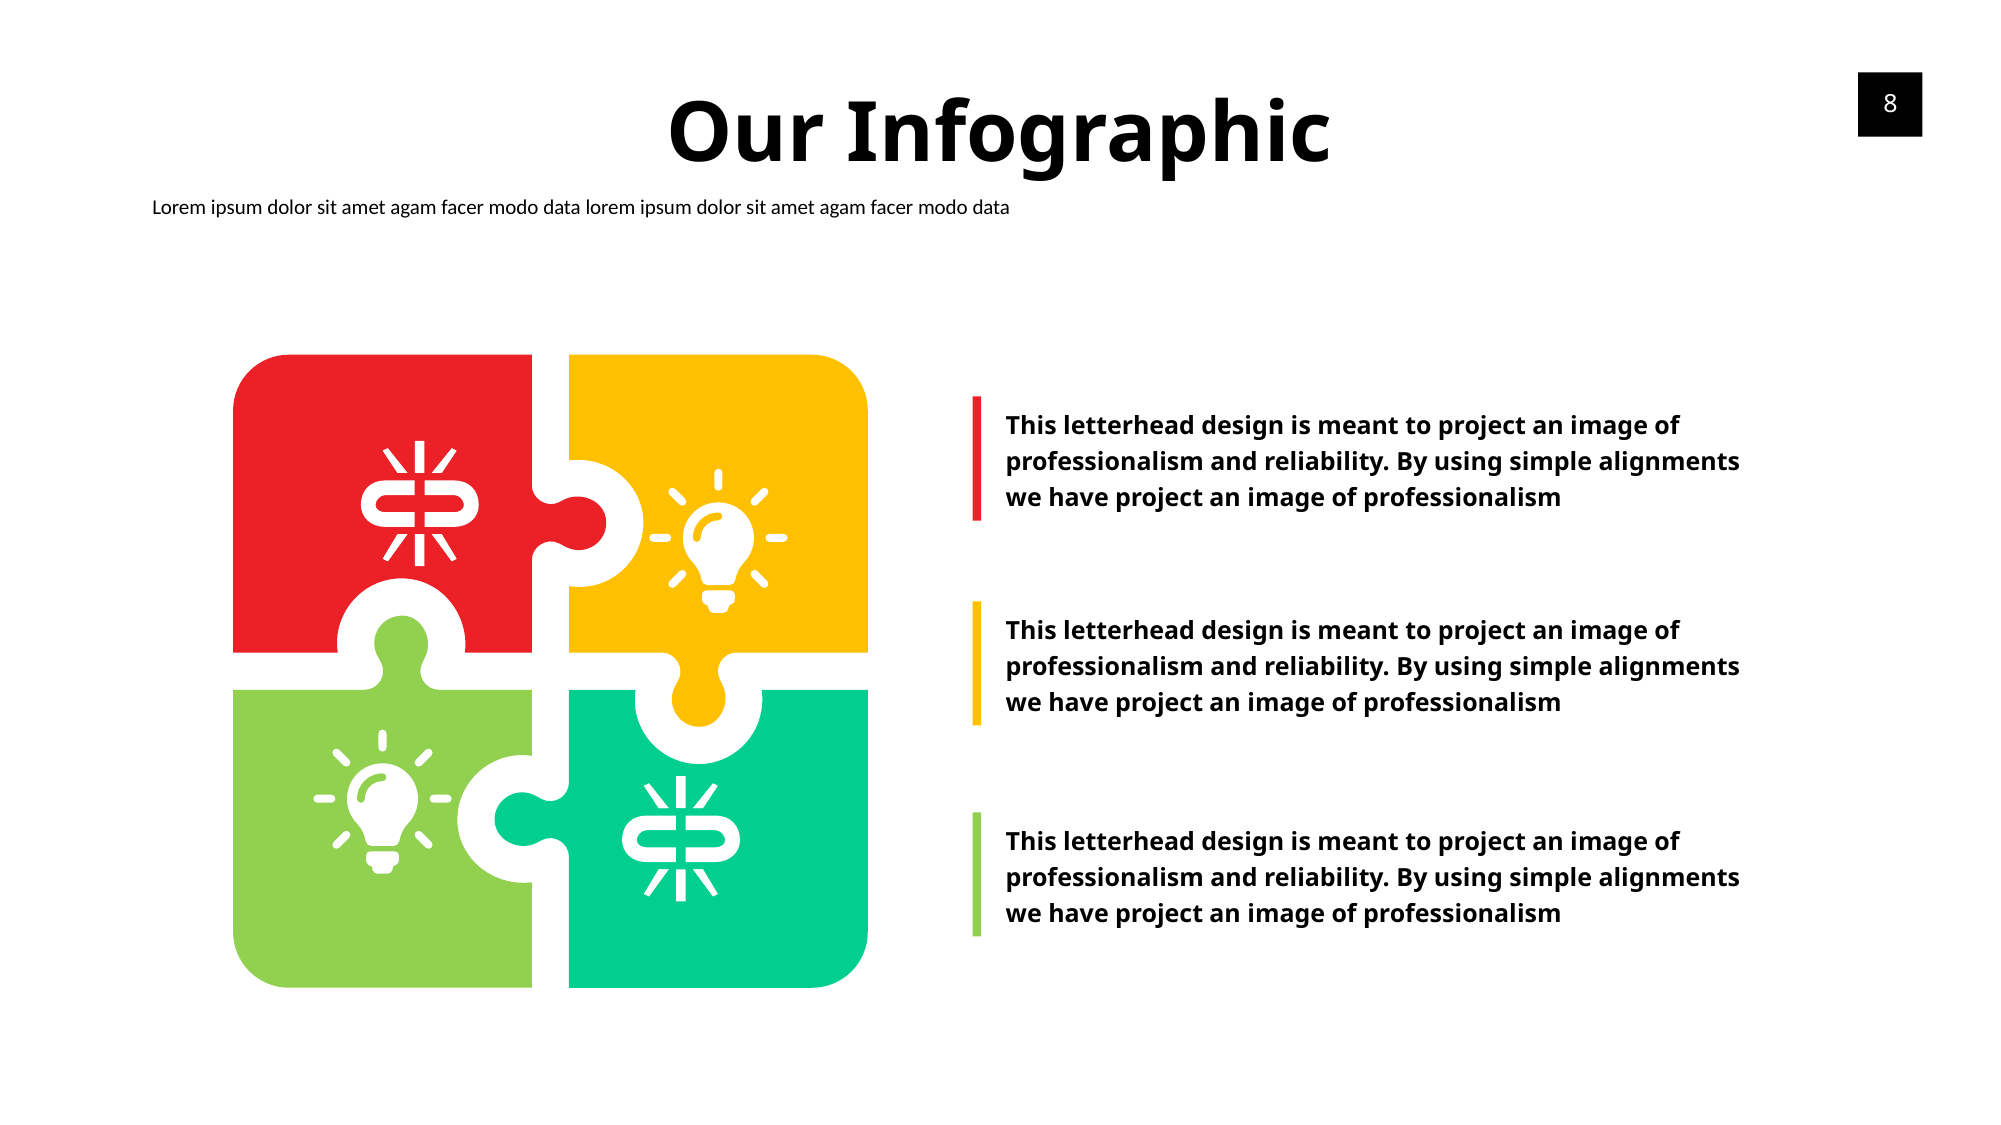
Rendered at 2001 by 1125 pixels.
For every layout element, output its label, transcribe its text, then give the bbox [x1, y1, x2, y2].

slide_number 8 [1863, 78, 1927, 130]
title Our Infographic [137, 78, 1863, 186]
subtitle Lorem ipsum dolor sit amet agam facer modo data lorem ipsum dolor sit amet agam facer modo data [137, 186, 1863, 227]
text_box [233, 354, 1767, 988]
